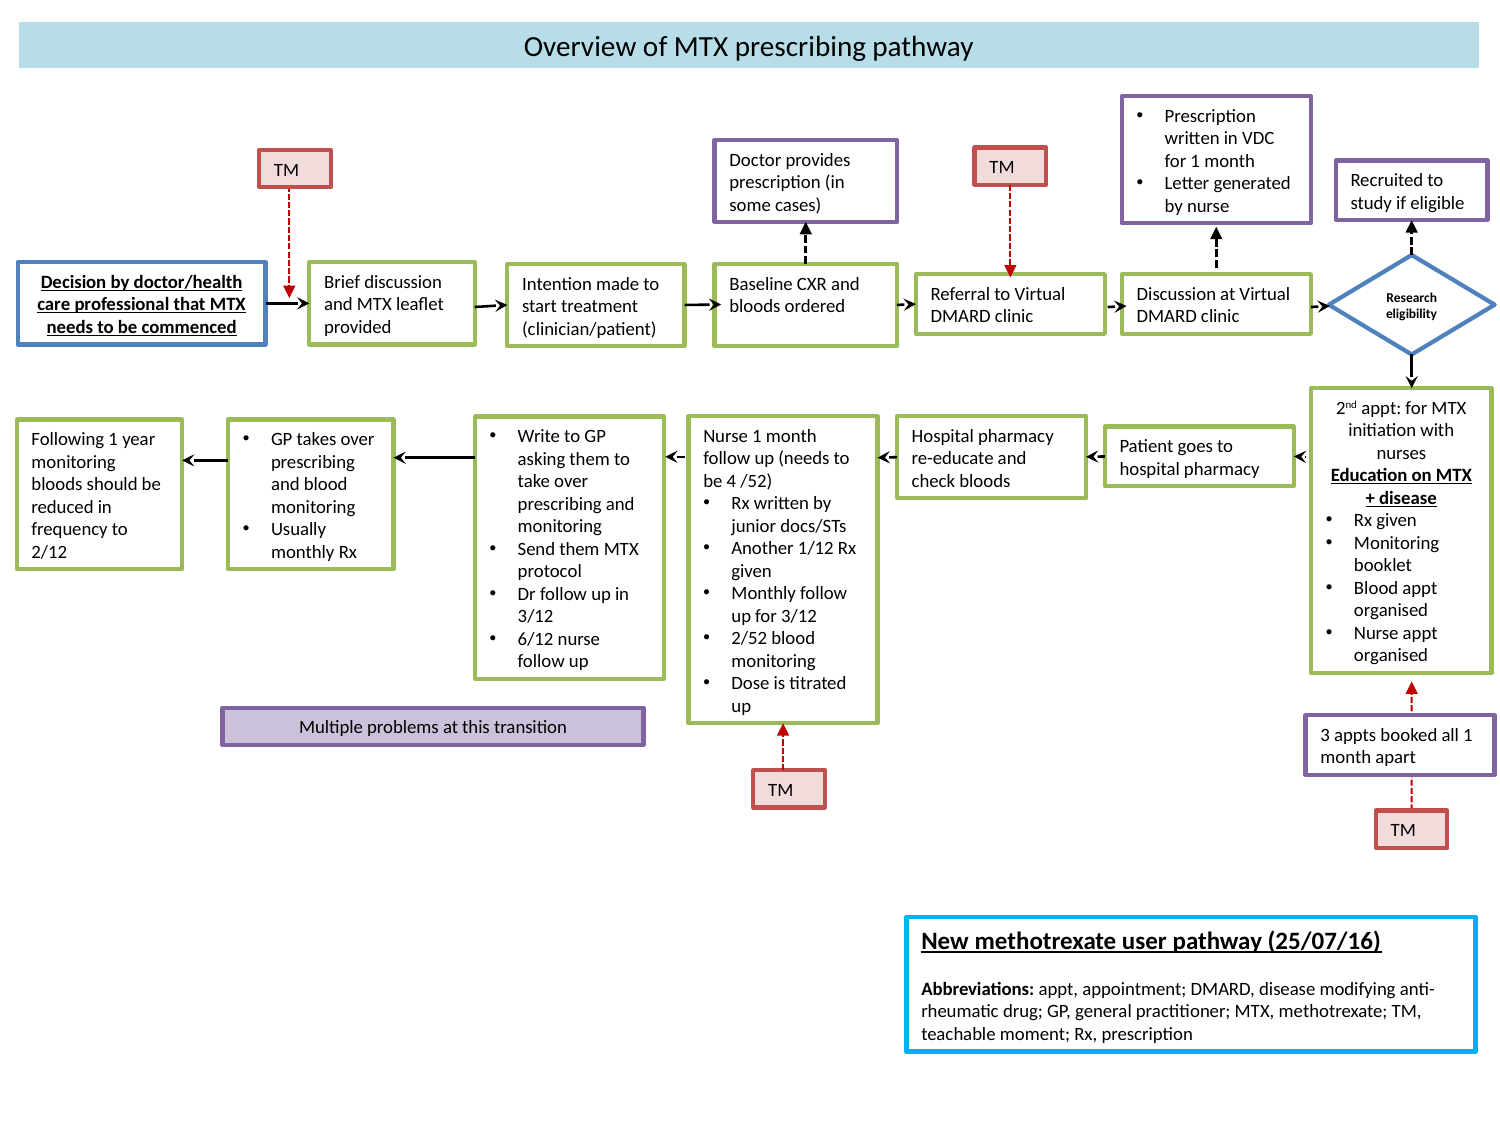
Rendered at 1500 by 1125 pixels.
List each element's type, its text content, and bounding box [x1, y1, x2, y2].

text_box Following 1 year monitoring bloods should be reduced in frequency to 2/12 [15, 417, 184, 571]
text_box Research eligibility [1327, 255, 1497, 357]
text_box TM [1374, 808, 1449, 850]
text_box Decision by doctor/health care professional that MTX needs to be commenced [16, 260, 268, 347]
text_box Referral to Virtual DMARD clinic [914, 272, 1107, 336]
text_box Hospital pharmacy re-educate and check bloods [895, 414, 1088, 500]
text_box TM [972, 145, 1048, 187]
text_box Discussion at Virtual DMARD clinic [1120, 272, 1313, 336]
text_box Doctor provides prescription (in some cases) [712, 138, 899, 224]
text_box GP takes over prescribing and blood monitoring Usually monthly Rx [226, 417, 396, 571]
text_box TM [257, 148, 333, 189]
text_box Brief discussion and MTX leaflet provided [307, 260, 477, 347]
text_box Multiple problems at this transition [220, 706, 646, 747]
text_box Intention made to start treatment (clinician/patient) [505, 262, 687, 348]
text_box Nurse 1 month follow up (needs to be 4 /52) Rx written by junior docs/STs Another 1/12 Rx given Monthly follow up for 3/12 2/52 blood monitoring Dose is titrated up [686, 414, 880, 725]
text_box Prescription written in VDC for 1 month Letter generated by nurse [1120, 94, 1313, 225]
text_box 3 appts booked all 1 month apart [1303, 713, 1407, 777]
text_box Write to GP asking them to take over prescribing and monitoring Send them MTX protocol Dr follow up in 3/12 6/12 nurse follow up [473, 414, 666, 681]
text_box 3 appts booked all 1 month apart [1417, 713, 1497, 777]
text_box Recruited to study if eligible [1334, 158, 1490, 222]
text_box TM [751, 768, 827, 810]
text_box 2nd appt: for MTX initiation with nurses Education on MTX + disease Rx given Monitoring booklet Blood appt organised Nurse appt organised [1309, 386, 1494, 675]
text_box New methotrexate user pathway (25/07/16) Abbreviations: appt, appointment; DMARD, disease modifying anti-rheumatic drug; GP, general practitioner; MTX, methotrexate; TM, teachable moment; Rx, prescription [904, 915, 1478, 1054]
text_box Patient goes to hospital pharmacy [1103, 424, 1296, 488]
text_box Baseline CXR and bloods ordered [712, 262, 899, 348]
text_box Overview of MTX prescribing pathway [15, 18, 1484, 72]
